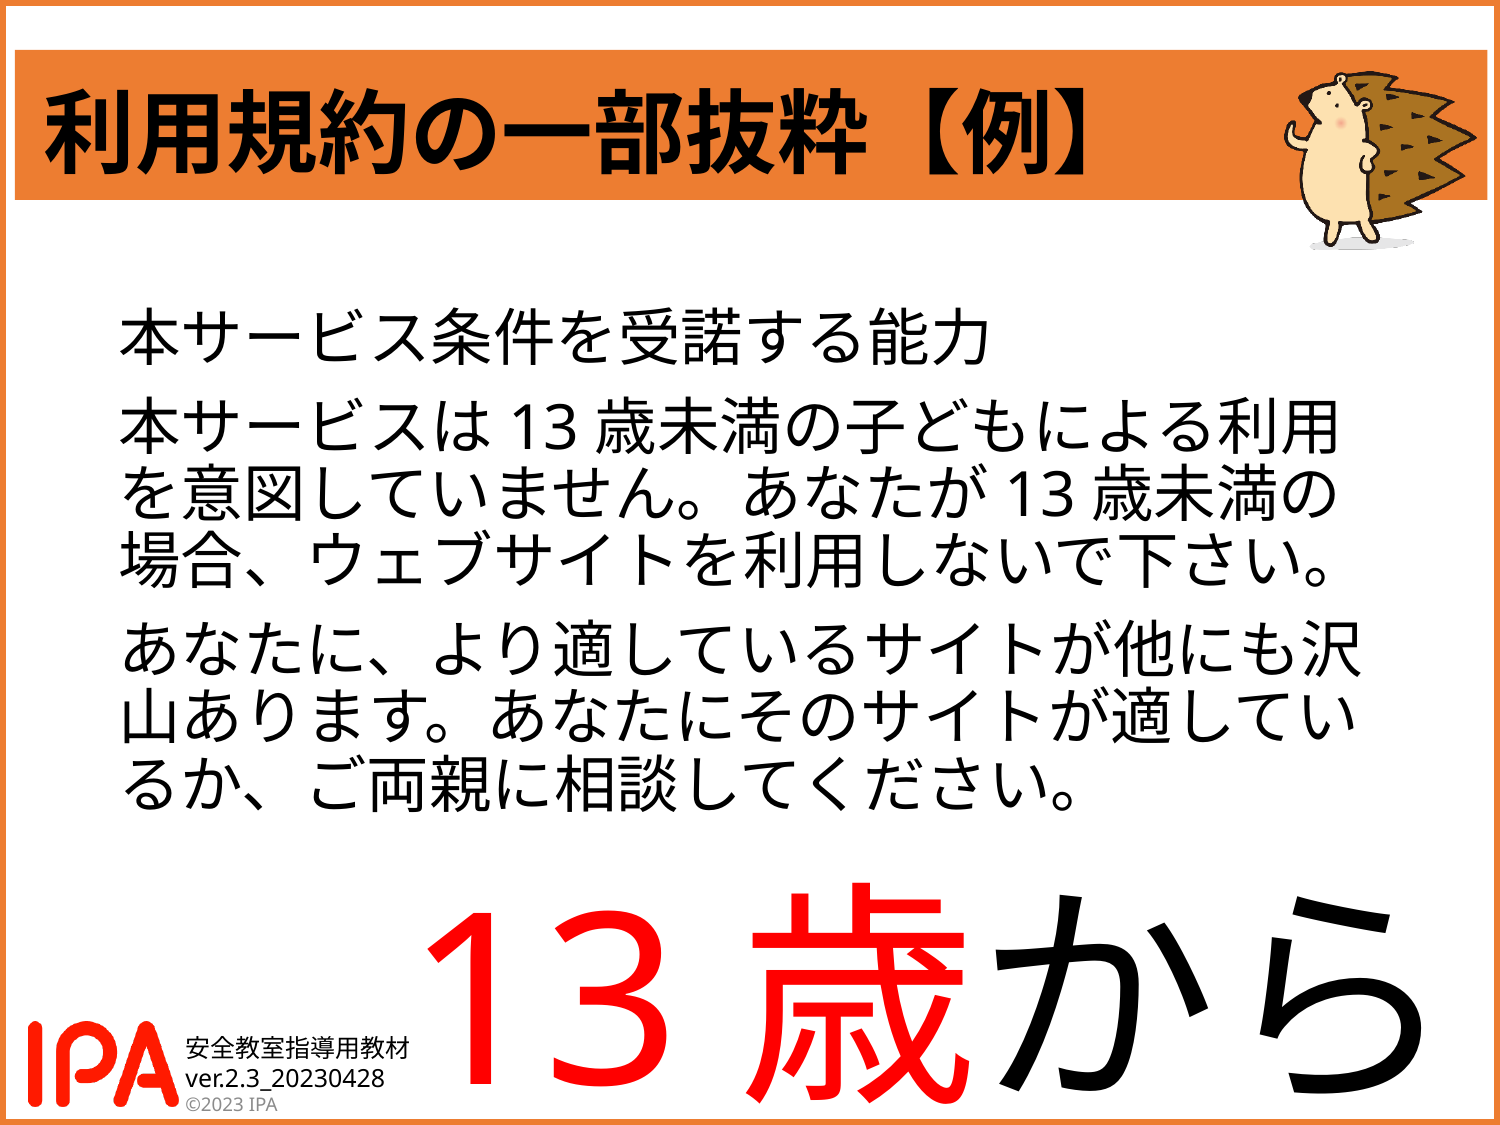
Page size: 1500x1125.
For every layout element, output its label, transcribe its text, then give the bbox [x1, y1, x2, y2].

list 本サービス条件を受諾する能力 本サービスは13歳未満の子どもによる利用を意図していません。あなたが13歳未満の場合、ウェブサイトを利用しないで下さい。 あなたに、より適しているサイトが他にも沢山あります。あなたにそのサイトが適しているか、ご両親に相談してください。 [103, 299, 1397, 1014]
picture [28, 1021, 179, 1107]
title 利用規約の一部抜粋【例】 [28, 72, 1334, 202]
picture [1284, 71, 1477, 250]
text_box 13歳から [391, 837, 1500, 1125]
